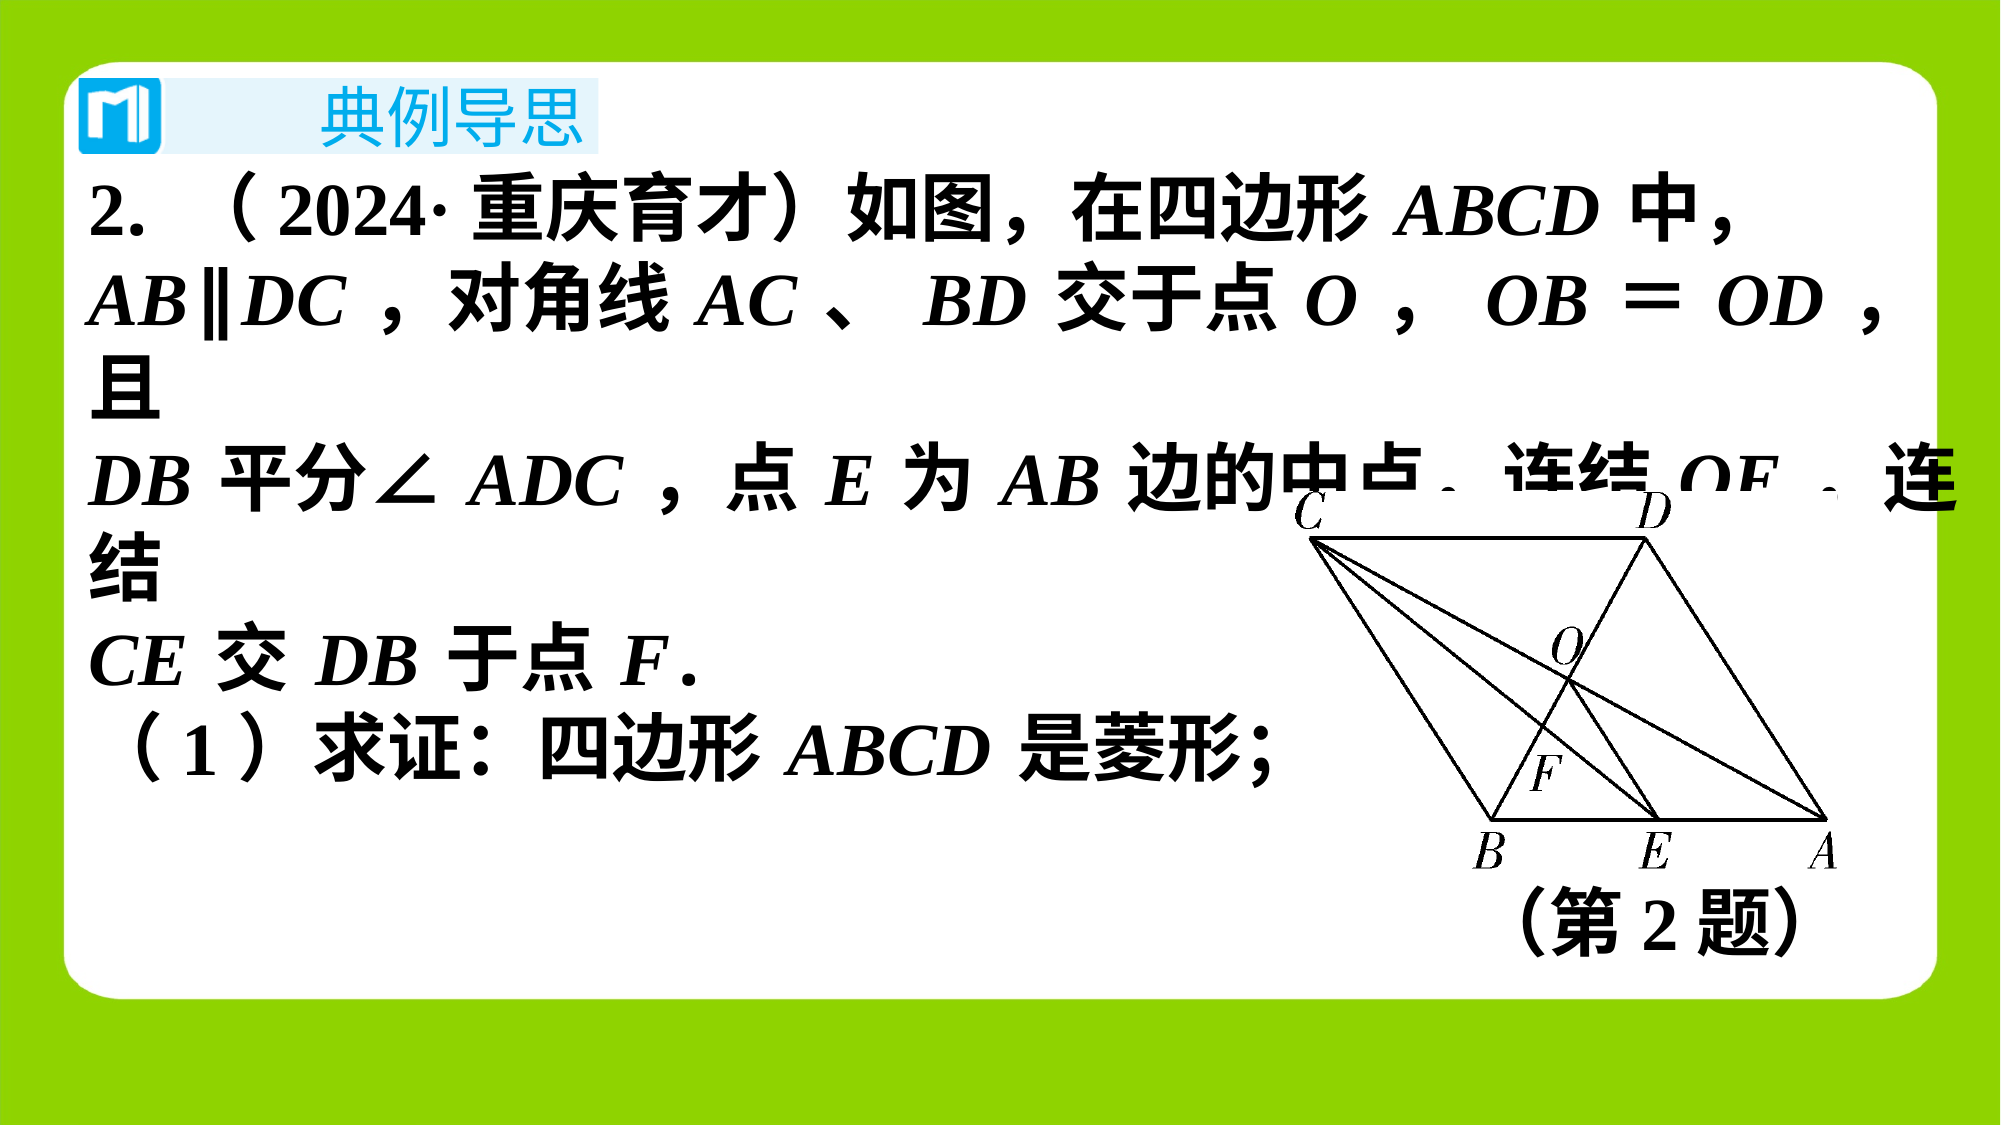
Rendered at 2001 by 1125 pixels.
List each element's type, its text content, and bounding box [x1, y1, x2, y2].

picture [0, 0, 2001, 1125]
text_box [1295, 491, 1837, 966]
text_box 2. （2024·重庆育才）如图，在四边形ABCD中， AB∥DC，对角线AC、BD交于点O，OB＝OD，且 DB平分∠ADC，点E为AB边的中点，连结OE，连结 CE交DB于点F. （1）求证：四边形ABCD是菱形； [88, 160, 1974, 616]
